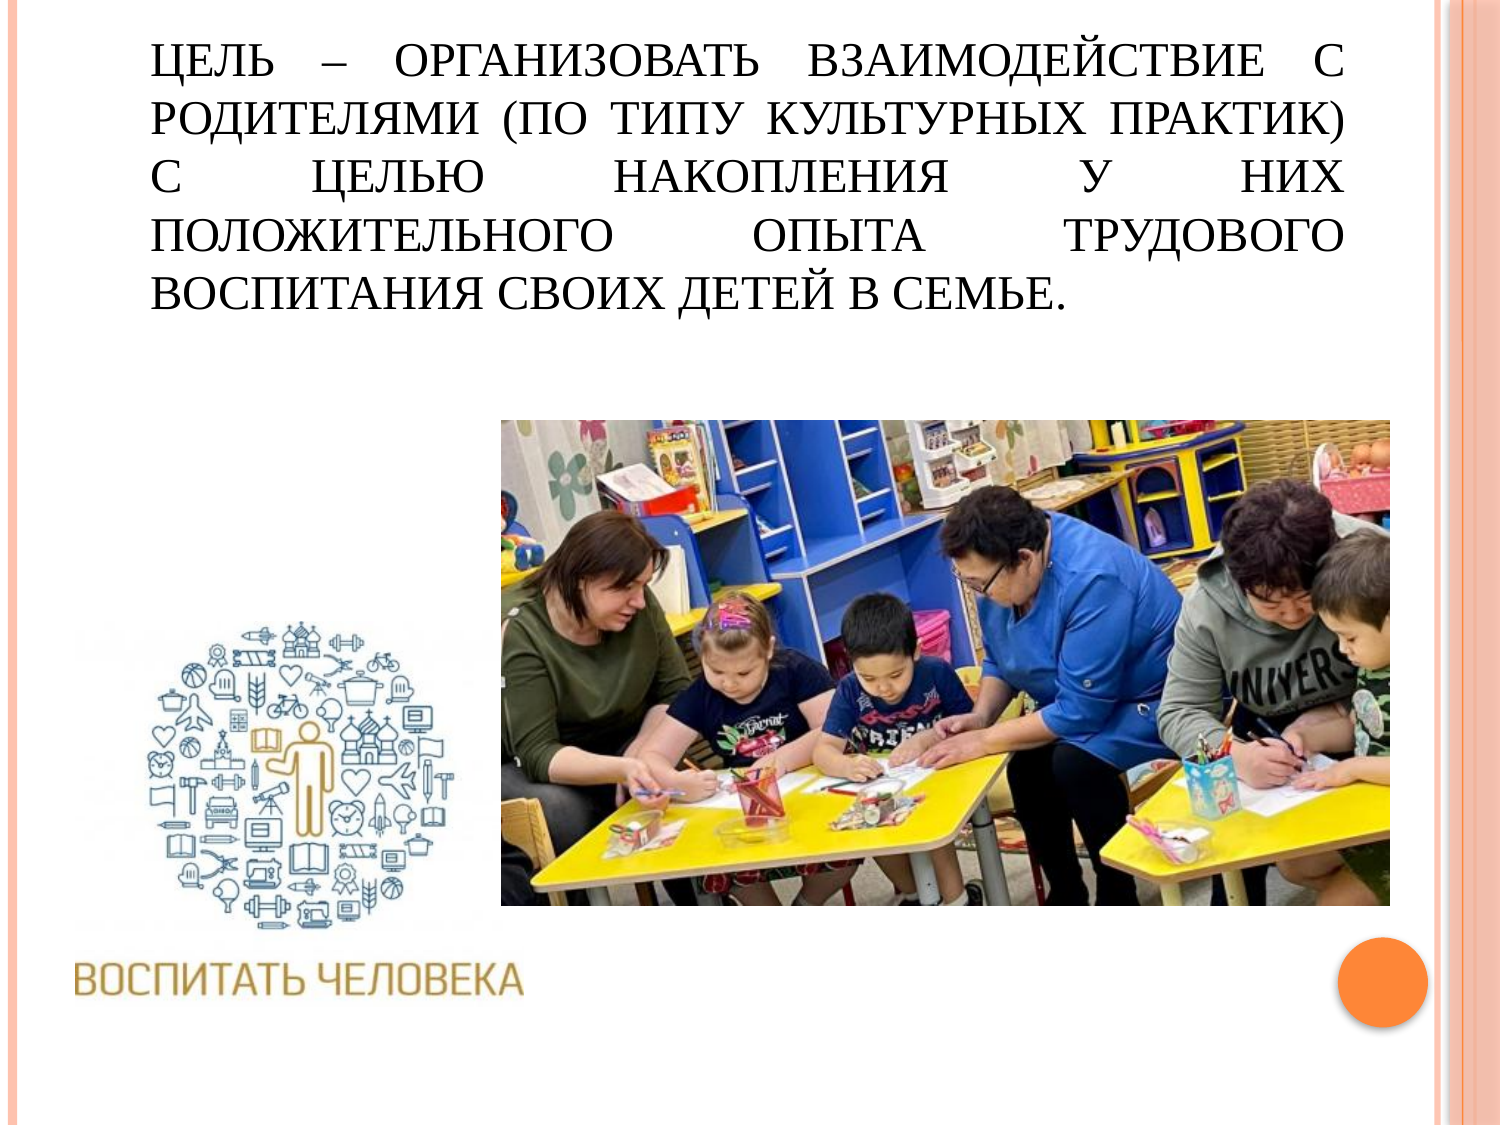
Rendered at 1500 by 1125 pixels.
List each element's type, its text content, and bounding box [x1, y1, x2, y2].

picture [74, 420, 1390, 1008]
title Цель – организовать взаимодействие с родителями (по типу культурных практик) с целью накопления у них положительного опыта трудового воспитания своих детей в семье. [135, 19, 1361, 327]
